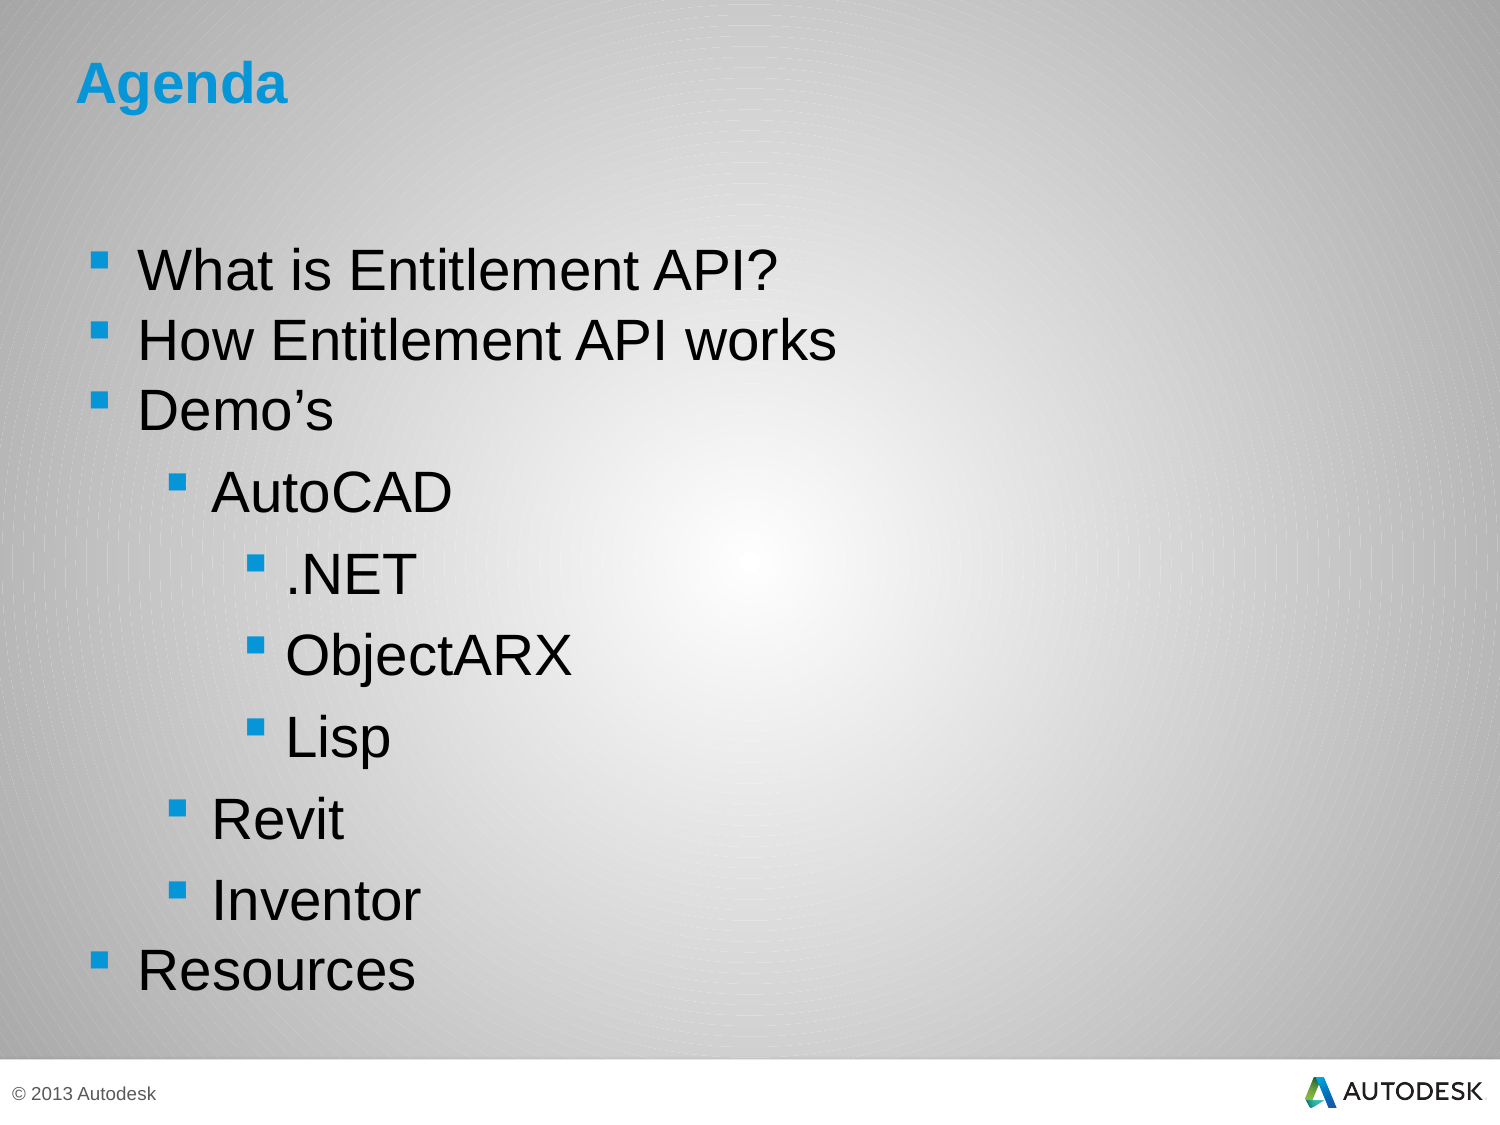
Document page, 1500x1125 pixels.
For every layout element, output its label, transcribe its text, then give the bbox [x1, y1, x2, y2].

title Agenda [75, 45, 1425, 233]
list What is Entitlement API? How Entitlement API works Demo’s AutoCAD .NET ObjectARX Lisp Revit Inventor Resources [75, 233, 1425, 1015]
picture [1305, 1077, 1487, 1108]
